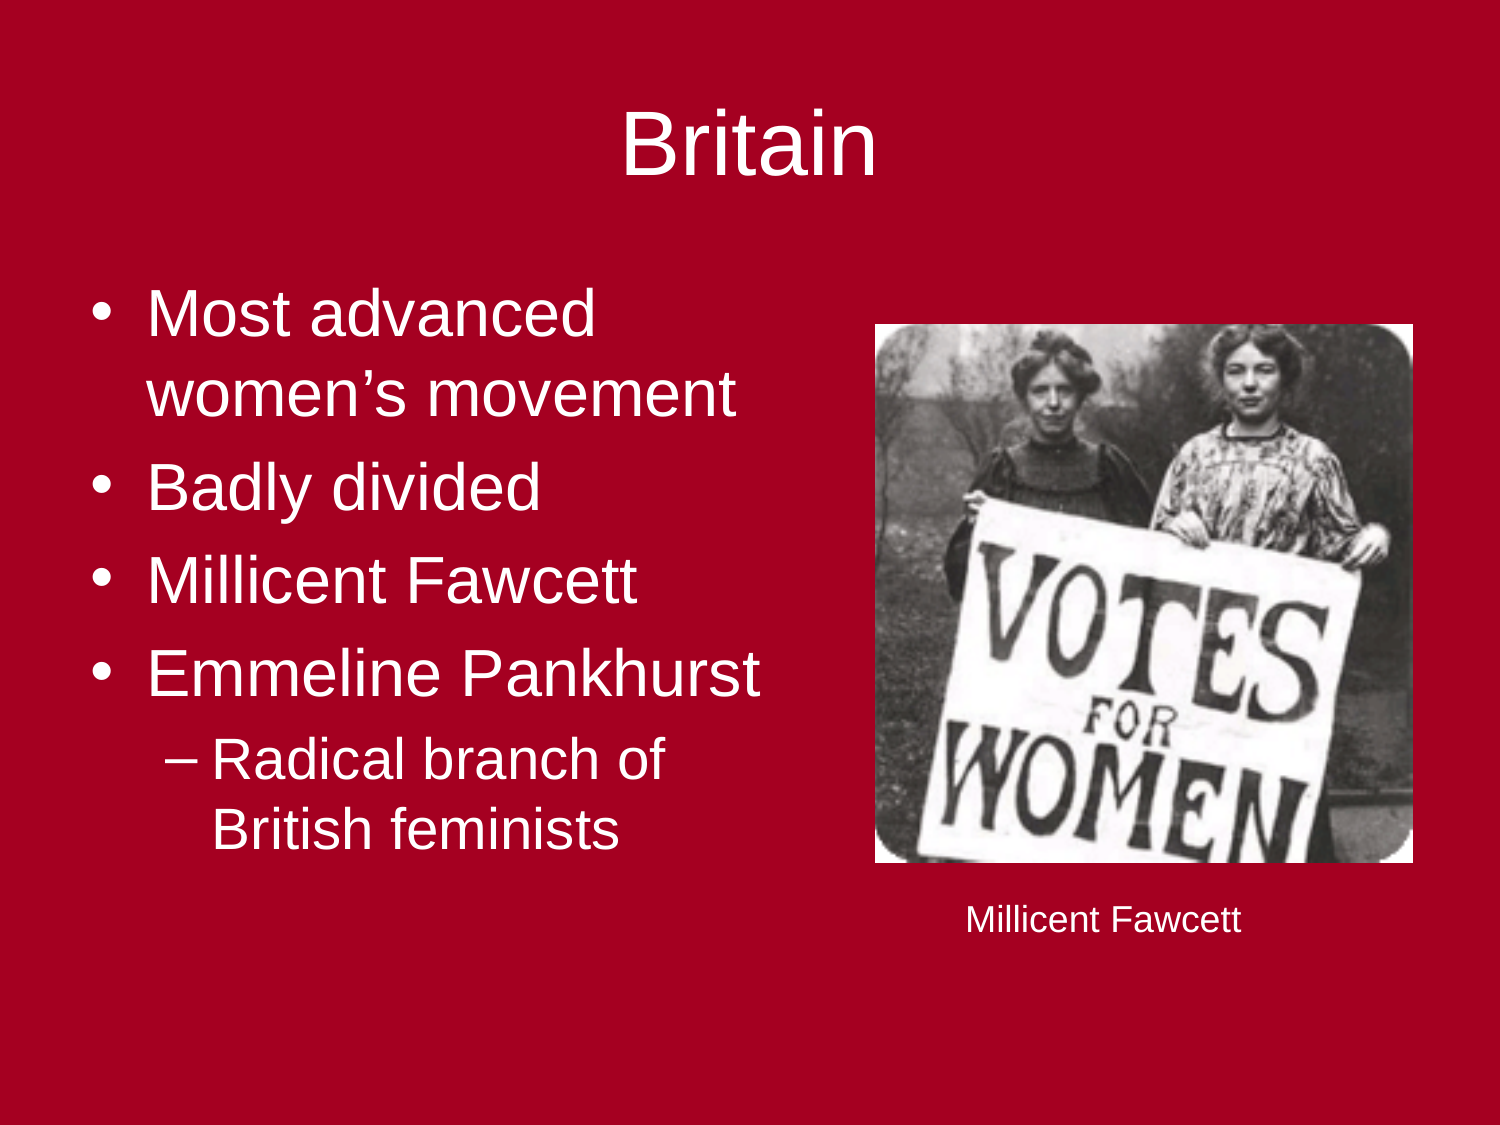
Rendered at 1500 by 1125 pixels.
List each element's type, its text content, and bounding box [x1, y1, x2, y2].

picture [874, 324, 1413, 863]
list Most advanced women’s movement Badly divided Millicent Fawcett Emmeline Pankhurst Radical branch of British feminists [75, 262, 850, 1005]
title Britain [75, 45, 1425, 233]
text_box Millicent Fawcett [949, 887, 1338, 948]
